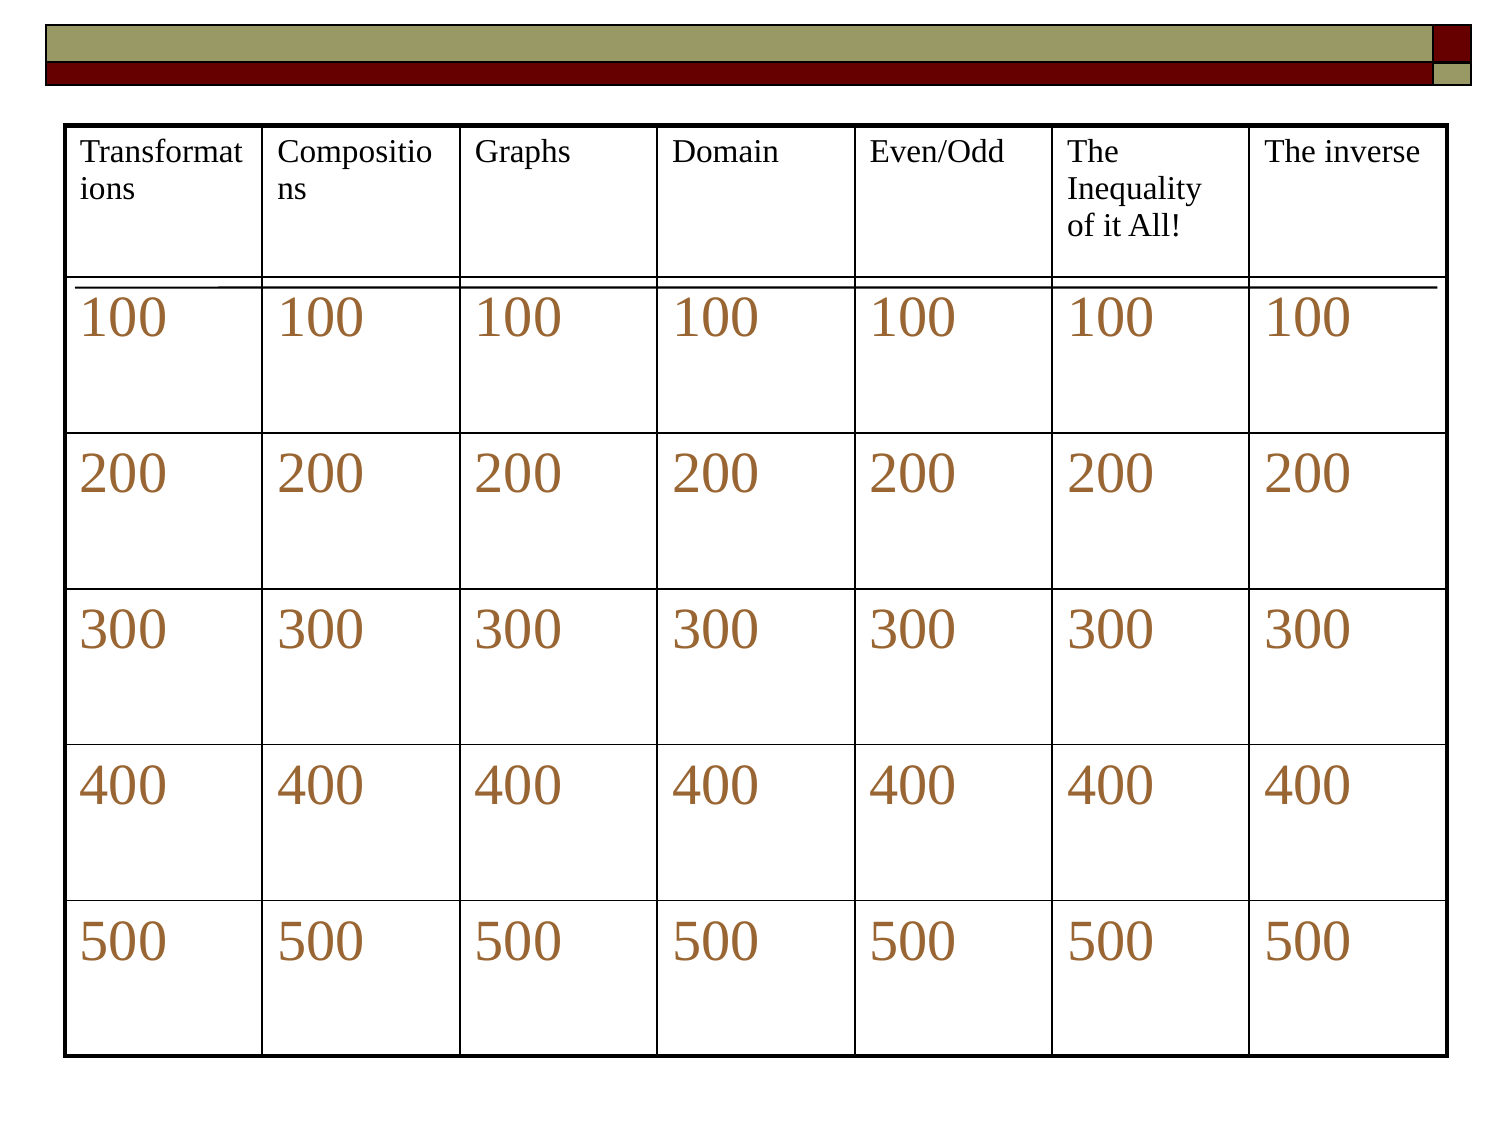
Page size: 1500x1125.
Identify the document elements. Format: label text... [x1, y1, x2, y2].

table_cell 300 [1250, 590, 1445, 744]
table_cell 200 [1250, 434, 1445, 588]
table_cell 100 [263, 278, 459, 432]
table_cell 300 [658, 590, 854, 744]
table_cell 400 [1053, 745, 1248, 900]
table_cell 400 [263, 745, 459, 900]
table_cell 500 [263, 901, 459, 1054]
table_cell 100 [67, 278, 261, 432]
table_cell 200 [263, 434, 459, 588]
table_cell 200 [856, 434, 1051, 588]
table_cell 300 [1053, 590, 1248, 744]
table_cell 300 [856, 590, 1051, 744]
table_cell 500 [1250, 901, 1445, 1054]
table_cell 400 [658, 745, 854, 900]
table_cell 500 [67, 901, 261, 1054]
table_cell 400 [461, 745, 656, 900]
table_header Graphs [461, 128, 656, 276]
table_cell 300 [67, 590, 261, 744]
table_cell 200 [1053, 434, 1248, 588]
table_cell 400 [67, 745, 261, 900]
table_cell 300 [263, 590, 459, 744]
table_header Domain [658, 128, 854, 276]
table_cell 100 [1250, 278, 1445, 432]
table_cell 200 [461, 434, 656, 588]
table_header The Inequality of it All! [1053, 128, 1248, 276]
table_cell 100 [461, 278, 656, 432]
table_header The inverse [1250, 128, 1445, 276]
table_cell 400 [856, 745, 1051, 900]
table_cell 200 [658, 434, 854, 588]
table_cell 500 [856, 901, 1051, 1054]
table_cell 400 [1250, 745, 1445, 900]
table_cell 100 [1053, 278, 1248, 432]
table_header Transformations [67, 128, 261, 276]
table_header Compositions [263, 128, 459, 276]
table_cell 200 [67, 434, 261, 588]
table_cell 100 [856, 278, 1051, 432]
table_header Even/Odd [856, 128, 1051, 276]
table_cell 300 [461, 590, 656, 744]
table_cell 500 [1053, 901, 1248, 1054]
table_cell 100 [658, 278, 854, 432]
table_cell 500 [658, 901, 854, 1054]
table_cell 500 [461, 901, 656, 1054]
